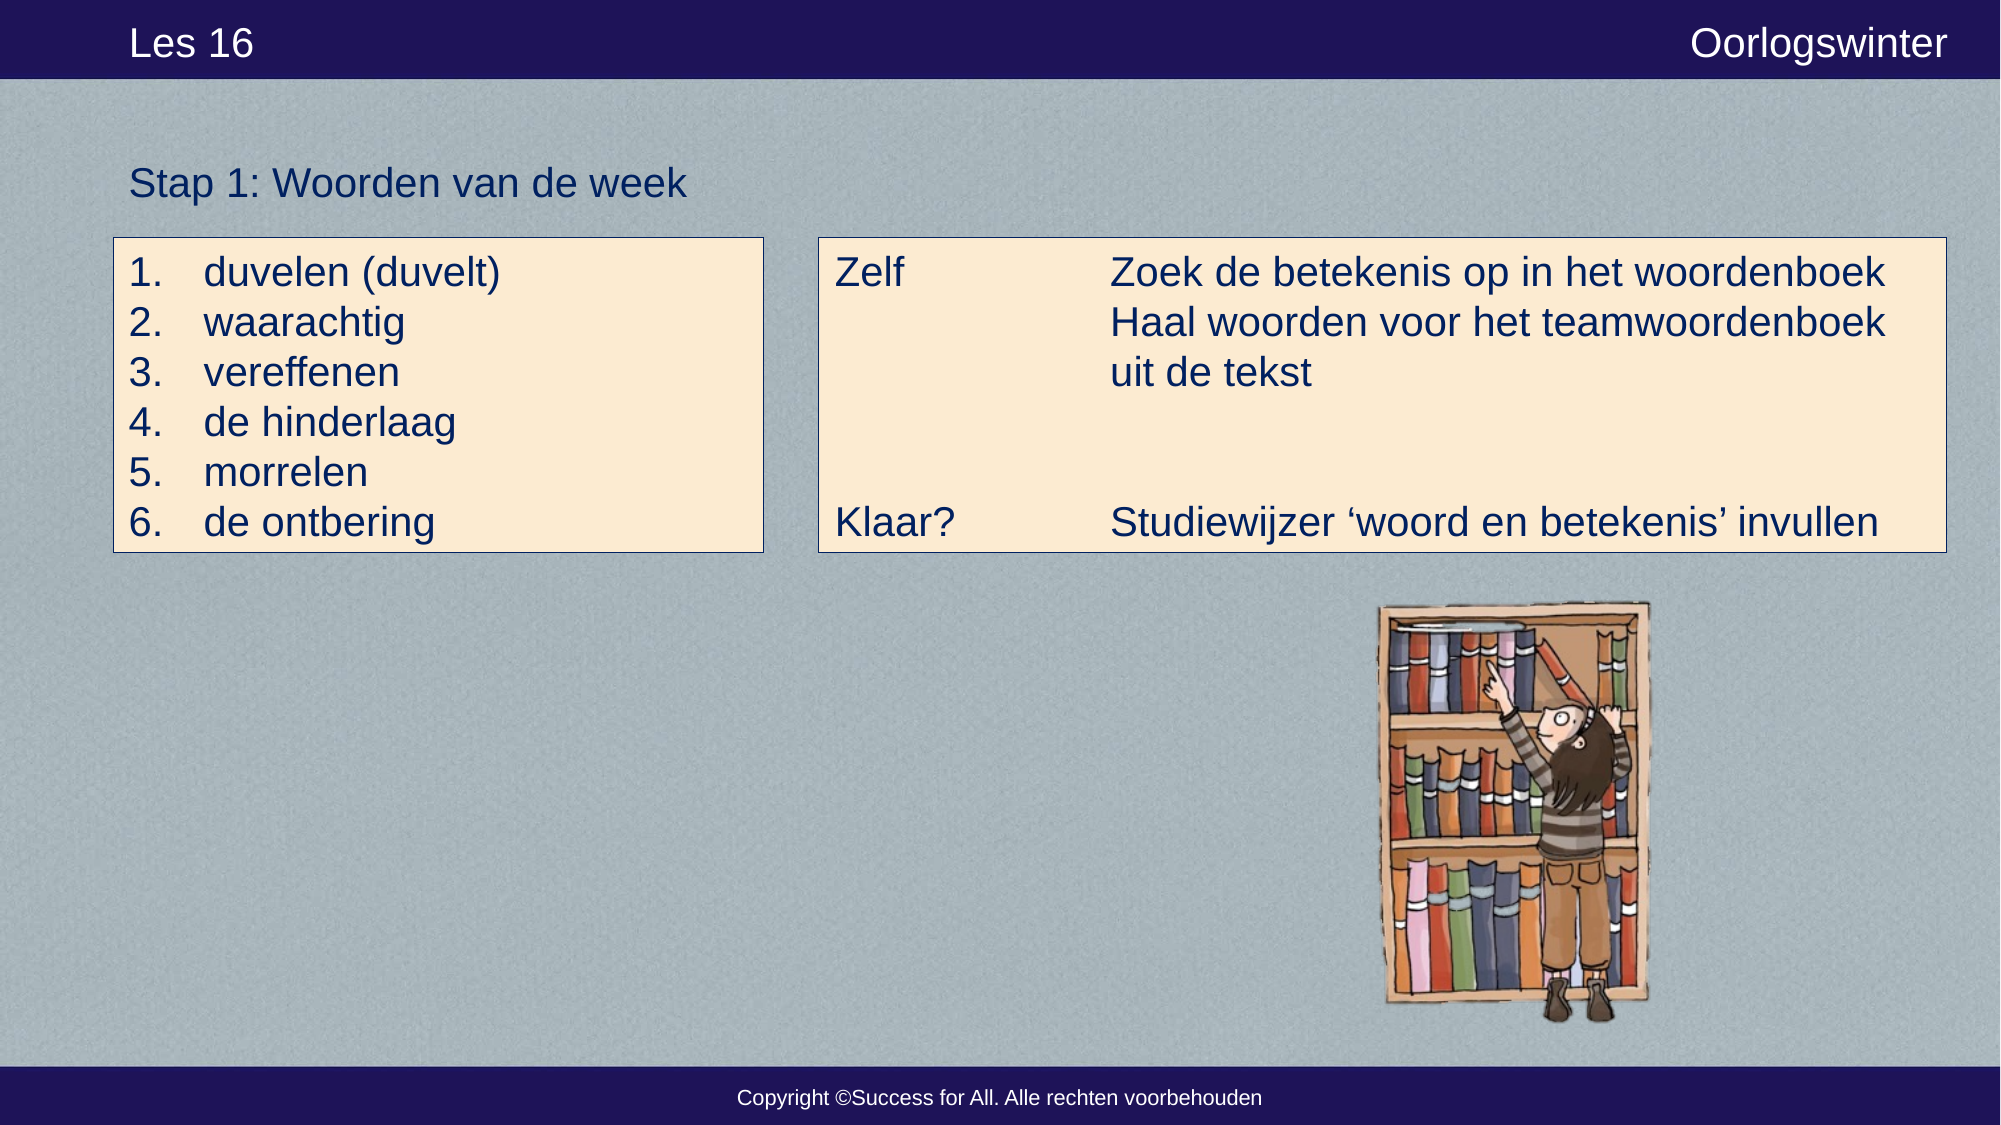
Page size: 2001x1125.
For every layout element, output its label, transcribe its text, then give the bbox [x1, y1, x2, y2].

text_box Oorlogswinter [786, 8, 1963, 73]
text_box duvelen (duvelt) waarachtig vereffenen de hinderlaag morrelen de ontbering [113, 237, 764, 553]
text_box Stap 1: Woorden van de week [113, 148, 1635, 214]
picture [0, 0, 2001, 1125]
text_box Les 16 [114, 8, 354, 73]
text_box Copyright ©Success for All. Alle rechten voorbehouden [0, 1076, 2000, 1125]
text_box Zelf Zoek de betekenis op in het woordenboek Haal woorden voor het teamwoordenboek uit de tekst Klaar? Studiewijzer ‘woord en betekenis’ invullen [818, 237, 1947, 553]
